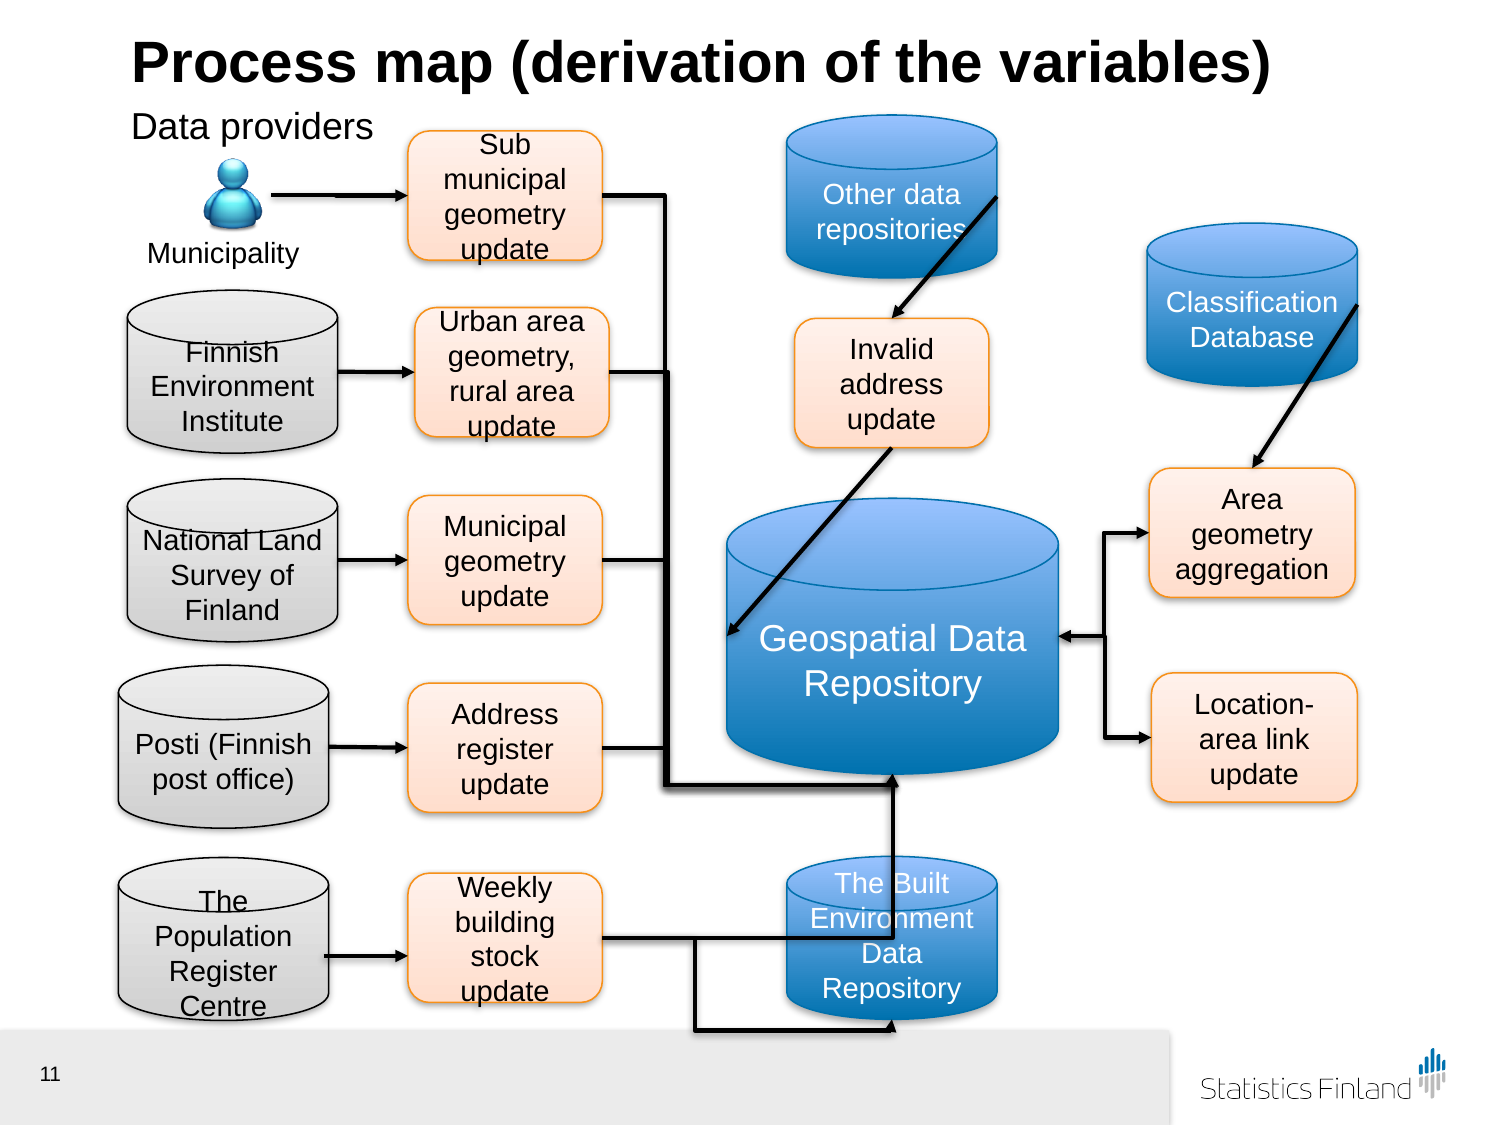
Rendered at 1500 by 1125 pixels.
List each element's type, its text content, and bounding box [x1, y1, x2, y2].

text_box Classification Database [1146, 222, 1359, 387]
text_box The Built Environment Data Repository [786, 855, 998, 1021]
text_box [1058, 635, 1152, 738]
text_box Location-area link update [1150, 672, 1359, 803]
picture [193, 156, 272, 235]
picture [1201, 1048, 1446, 1099]
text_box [1058, 532, 1150, 635]
text_box Finnish Environment Institute [126, 289, 339, 454]
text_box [602, 195, 728, 557]
text_box Posti (Finnish post office) [117, 664, 330, 829]
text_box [608, 371, 728, 637]
text_box Urban area geometry, rural area update [413, 306, 597, 438]
text_box Municipal geometry update [407, 494, 597, 626]
text_box Municipality [132, 227, 315, 278]
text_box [602, 646, 728, 748]
text_box Data providers [116, 94, 389, 155]
text_box Invalid address update [793, 317, 990, 449]
text_box Address register update [407, 682, 597, 814]
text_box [602, 754, 728, 937]
text_box Area geometry aggregation [1148, 467, 1357, 599]
text_box Sub municipal geometry update [407, 130, 604, 262]
text_box The Population Register Centre [117, 856, 330, 1022]
text_box Other data repositories [785, 114, 998, 279]
text_box Geospatial Data Repository [733, 497, 1056, 775]
slide_number 11 [0, 1042, 116, 1103]
title Process map (derivation of the variables) [131, 24, 1401, 95]
text_box Weekly building stock update [407, 872, 604, 1004]
text_box National Land Survey of Finland [126, 478, 339, 643]
